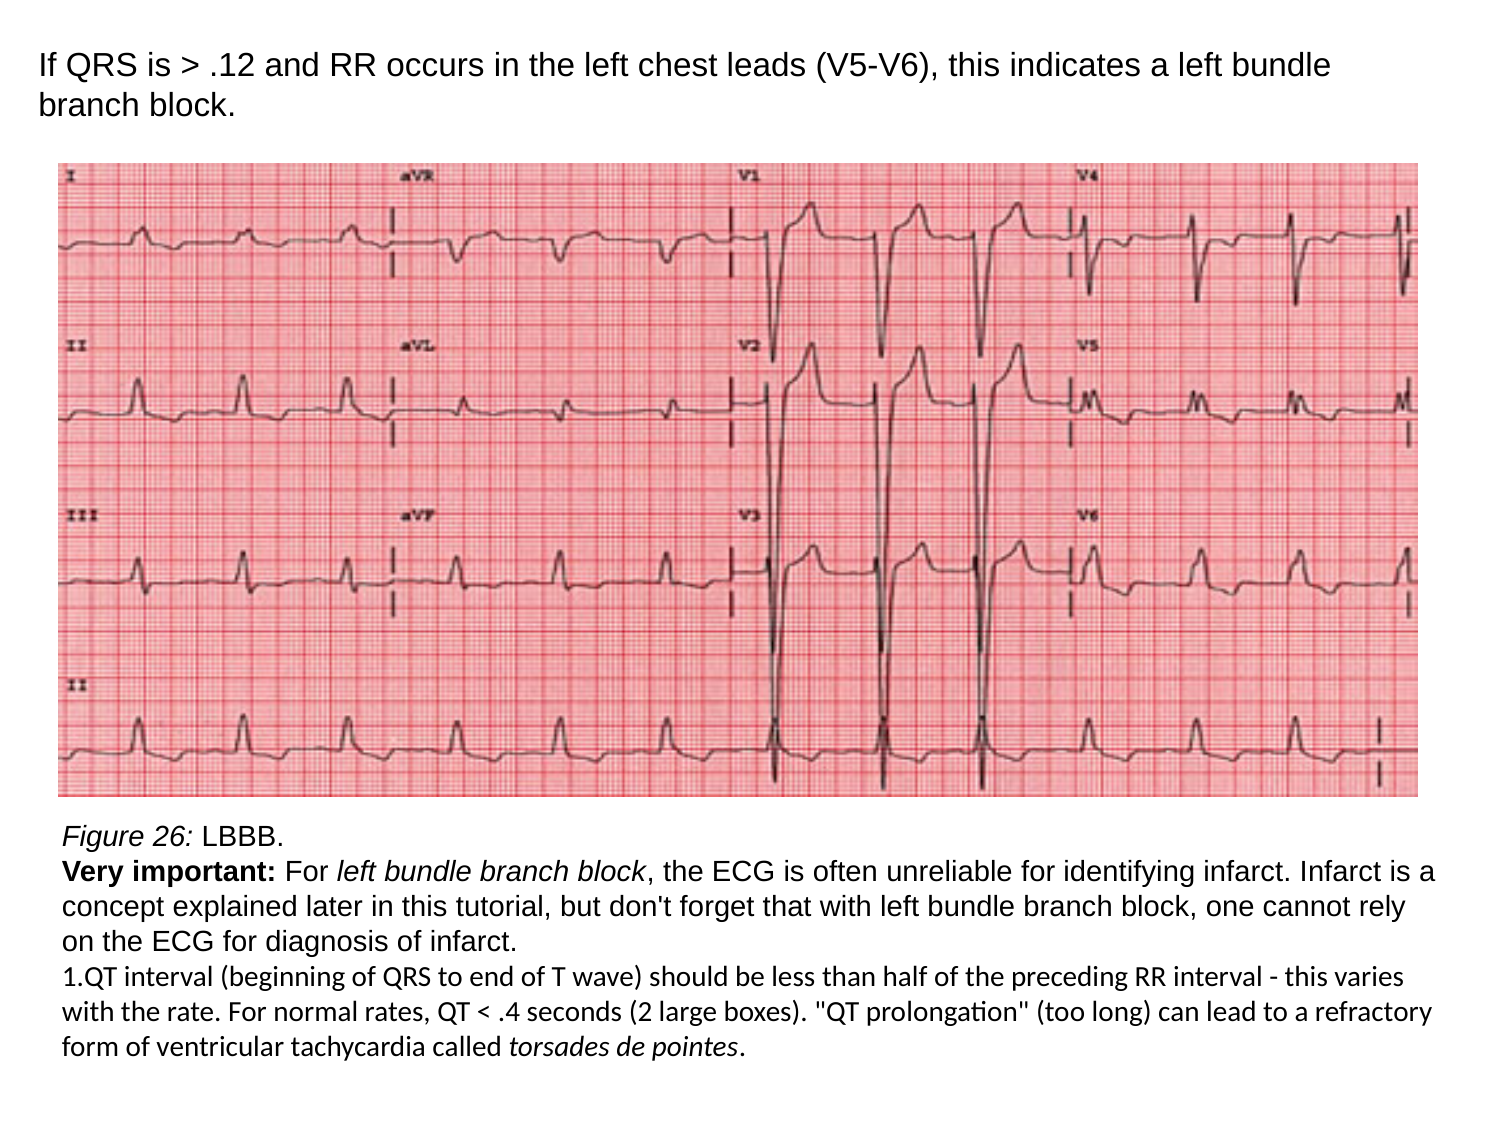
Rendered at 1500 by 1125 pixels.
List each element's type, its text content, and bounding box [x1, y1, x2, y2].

text_box If QRS is > .12 and RR occurs in the left chest leads (V5-V6), this indicates a left bundle branch block. [23, 35, 1454, 176]
text_box Figure 26: LBBB. Very important: For left bundle branch block, the ECG is often unreliable for identifying infarct. Infarct is a concept explained later in this tutorial, but don't forget that with left bundle branch block, one cannot rely on the ECG for diagnosis of infarct. QT interval (beginning of QRS to end of T wave) should be less than half of the preceding RR interval - this varies with the rate. For normal rates, QT < .4 seconds (2 large boxes). "QT prolongation" (too long) can lead to a refractory form of ventricular tachycardia called torsades de pointes. [46, 775, 1454, 1105]
picture [58, 163, 1419, 798]
